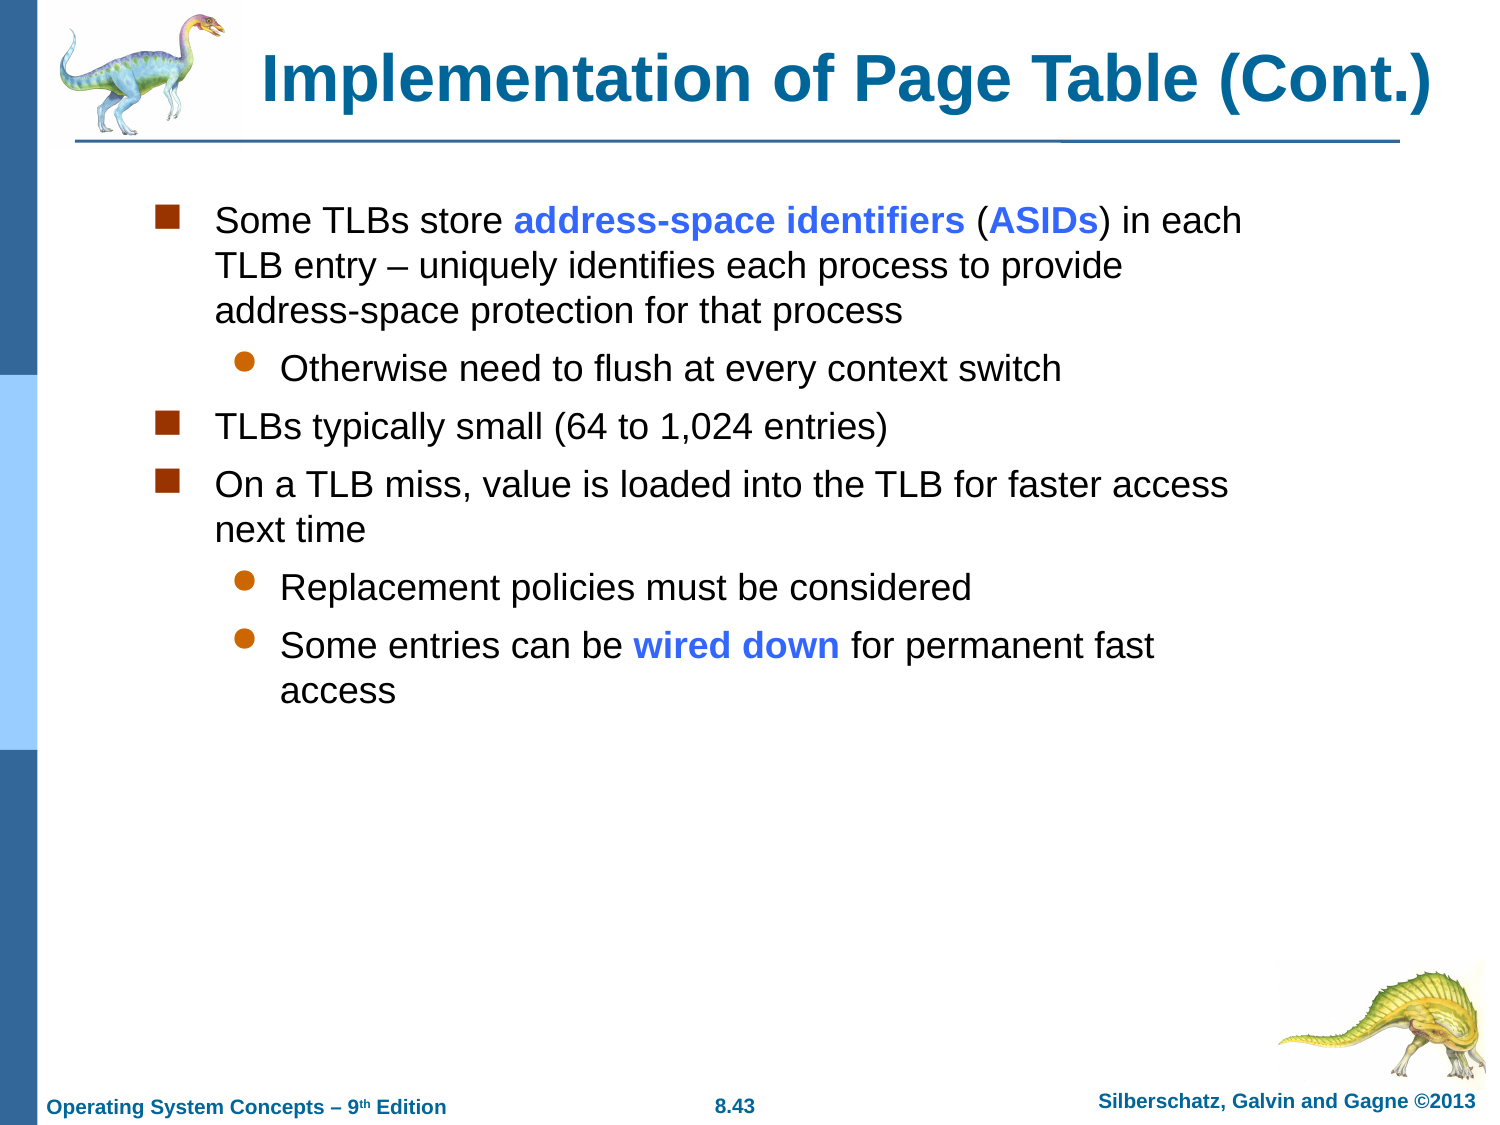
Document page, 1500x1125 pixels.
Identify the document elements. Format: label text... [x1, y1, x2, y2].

list Some TLBs store address-space identifiers (ASIDs) in each TLB entry – uniquely identifies each process to provide address-space protection for that process Otherwise need to flush at every context switch TLBs typically small (64 to 1,024 entries) On a TLB miss, value is loaded into the TLB for faster access next time Replacement policies must be considered Some entries can be wired down for permanent fast access [142, 187, 1280, 958]
title Implementation of Page Table (Cont.) [172, 27, 1500, 123]
picture [46, 0, 243, 149]
picture [1275, 959, 1486, 1090]
